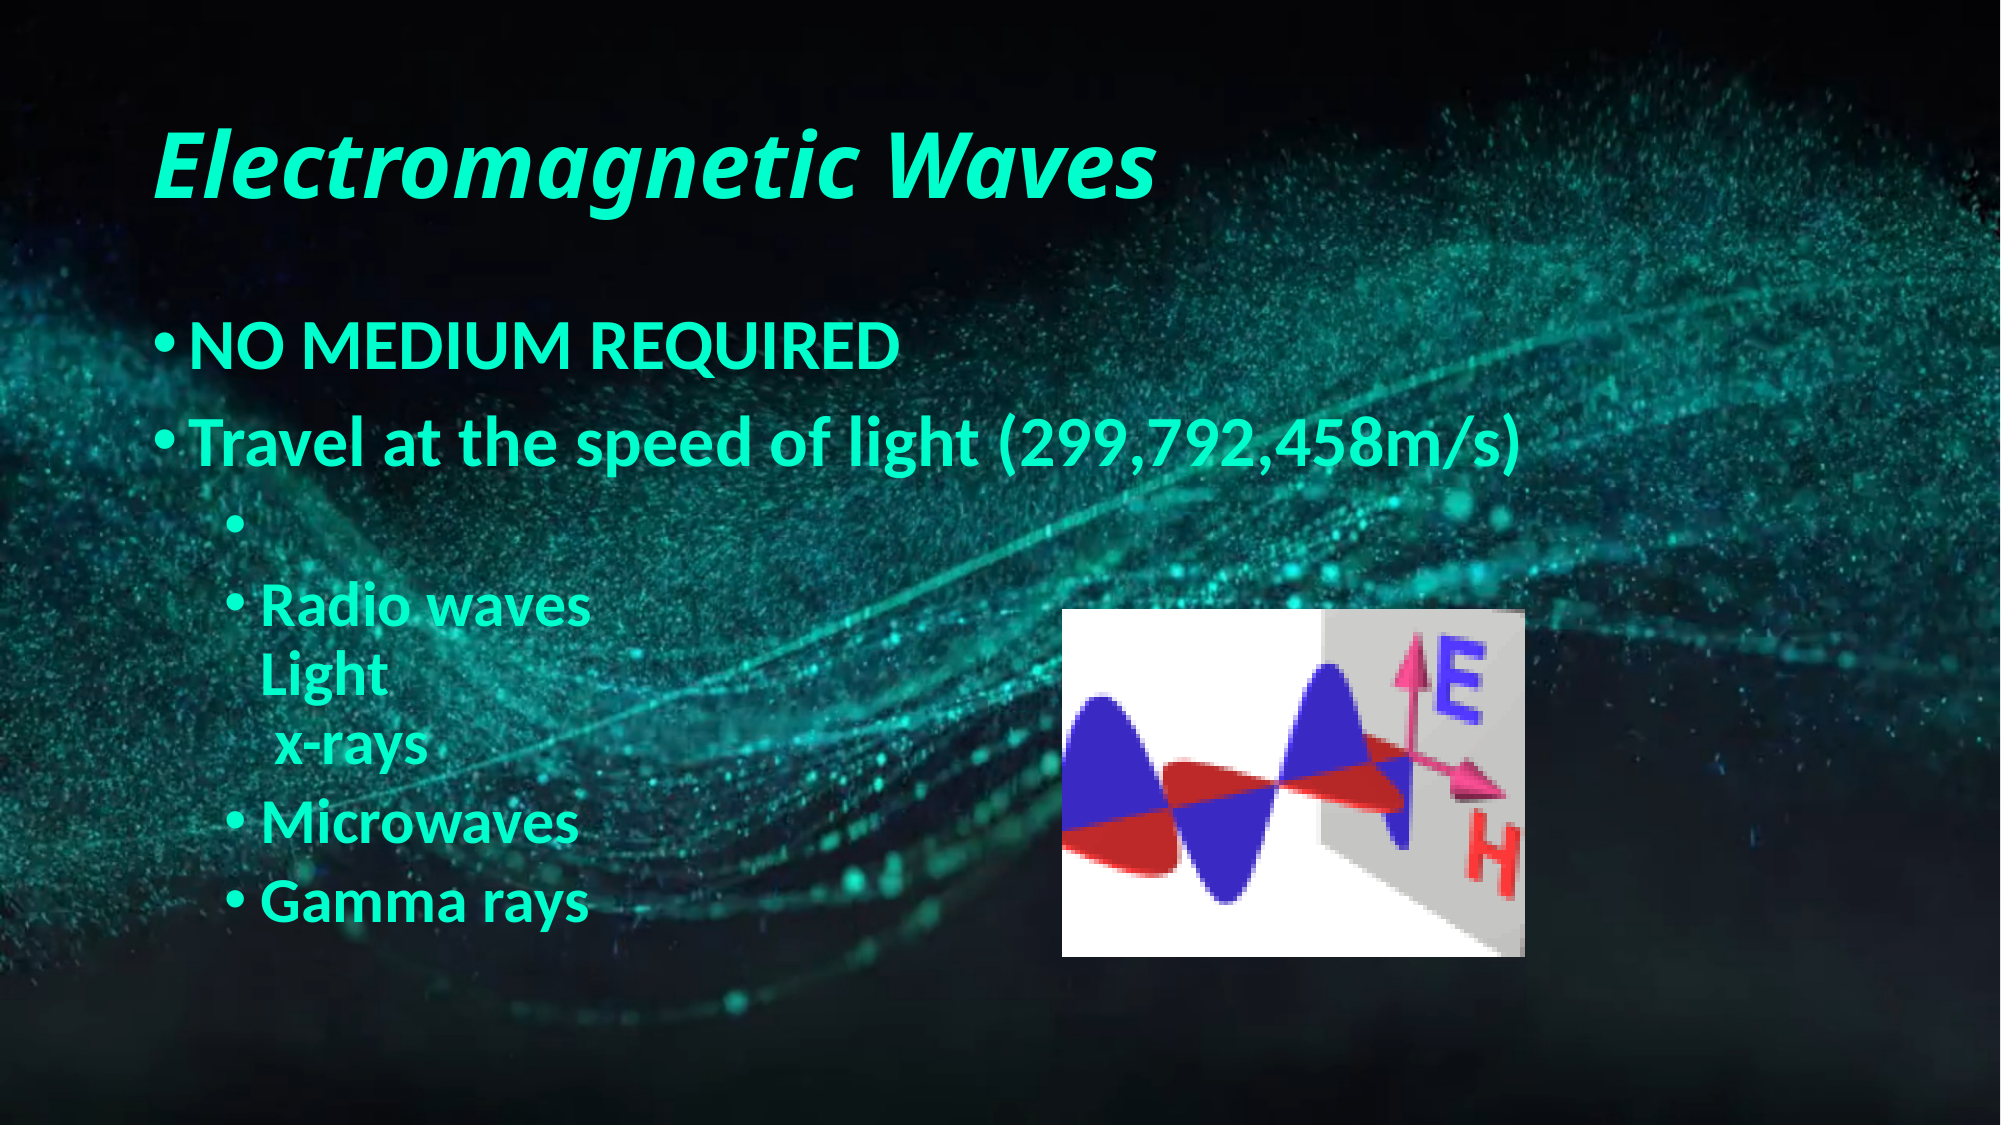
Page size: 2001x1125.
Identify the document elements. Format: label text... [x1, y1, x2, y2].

picture [0, 0, 2001, 1125]
list NO MEDIUM REQUIRED Travel at the speed of light (299,792,458m/s) Radio waves Light x-rays Microwaves Gamma rays [137, 299, 1863, 1014]
title Electromagnetic Waves [137, 59, 1863, 278]
